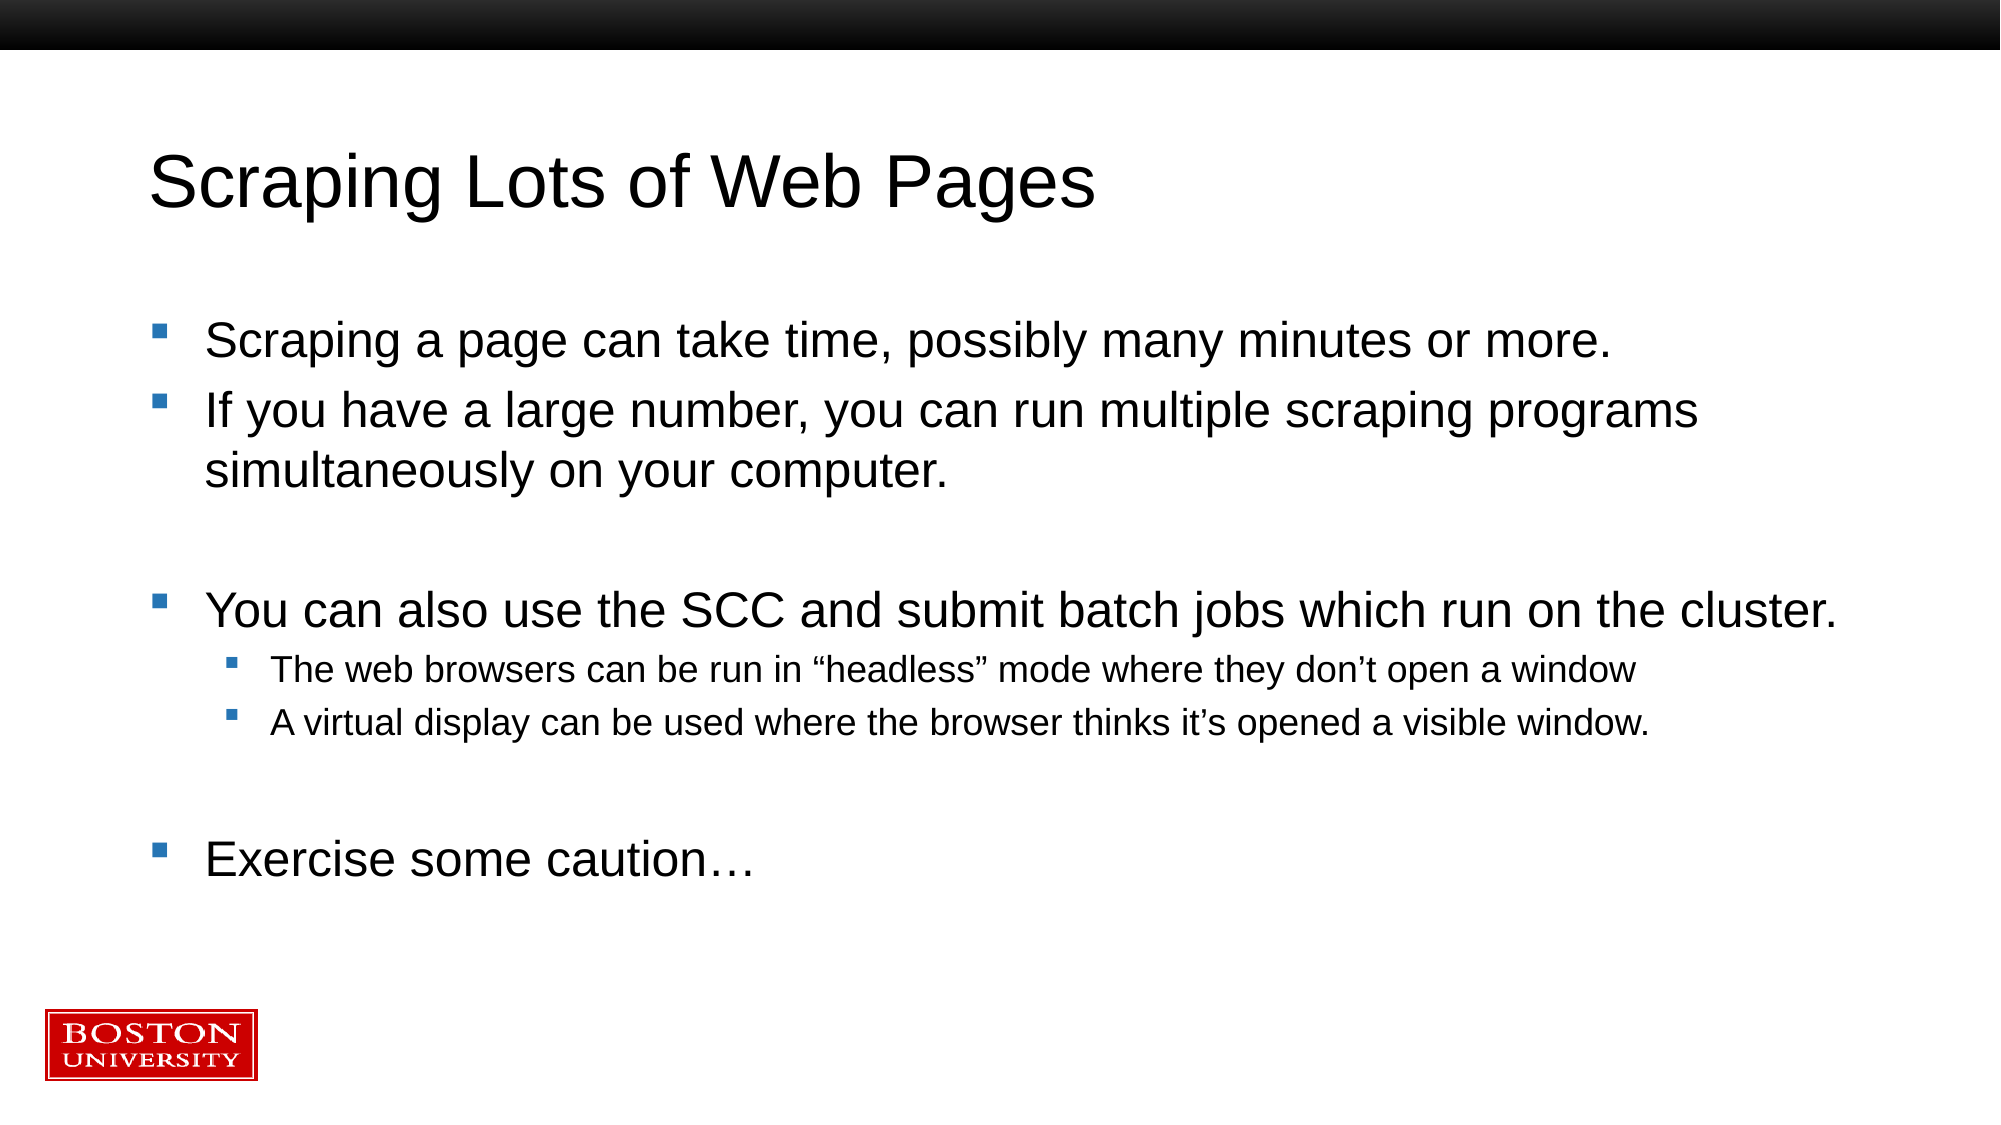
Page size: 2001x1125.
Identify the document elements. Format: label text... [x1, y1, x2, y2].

list Scraping a page can take time, possibly many minutes or more. If you have a large number, you can run multiple scraping programs simultaneously on your computer. You can also use the SCC and submit batch jobs which run on the cluster. The web browsers can be run in “headless” mode where they don’t open a window A virtual display can be used where the browser thinks it’s opened a visible window. Exercise some caution… [133, 299, 1867, 938]
title Scraping Lots of Web Pages [133, 125, 1867, 238]
picture [45, 1009, 258, 1081]
